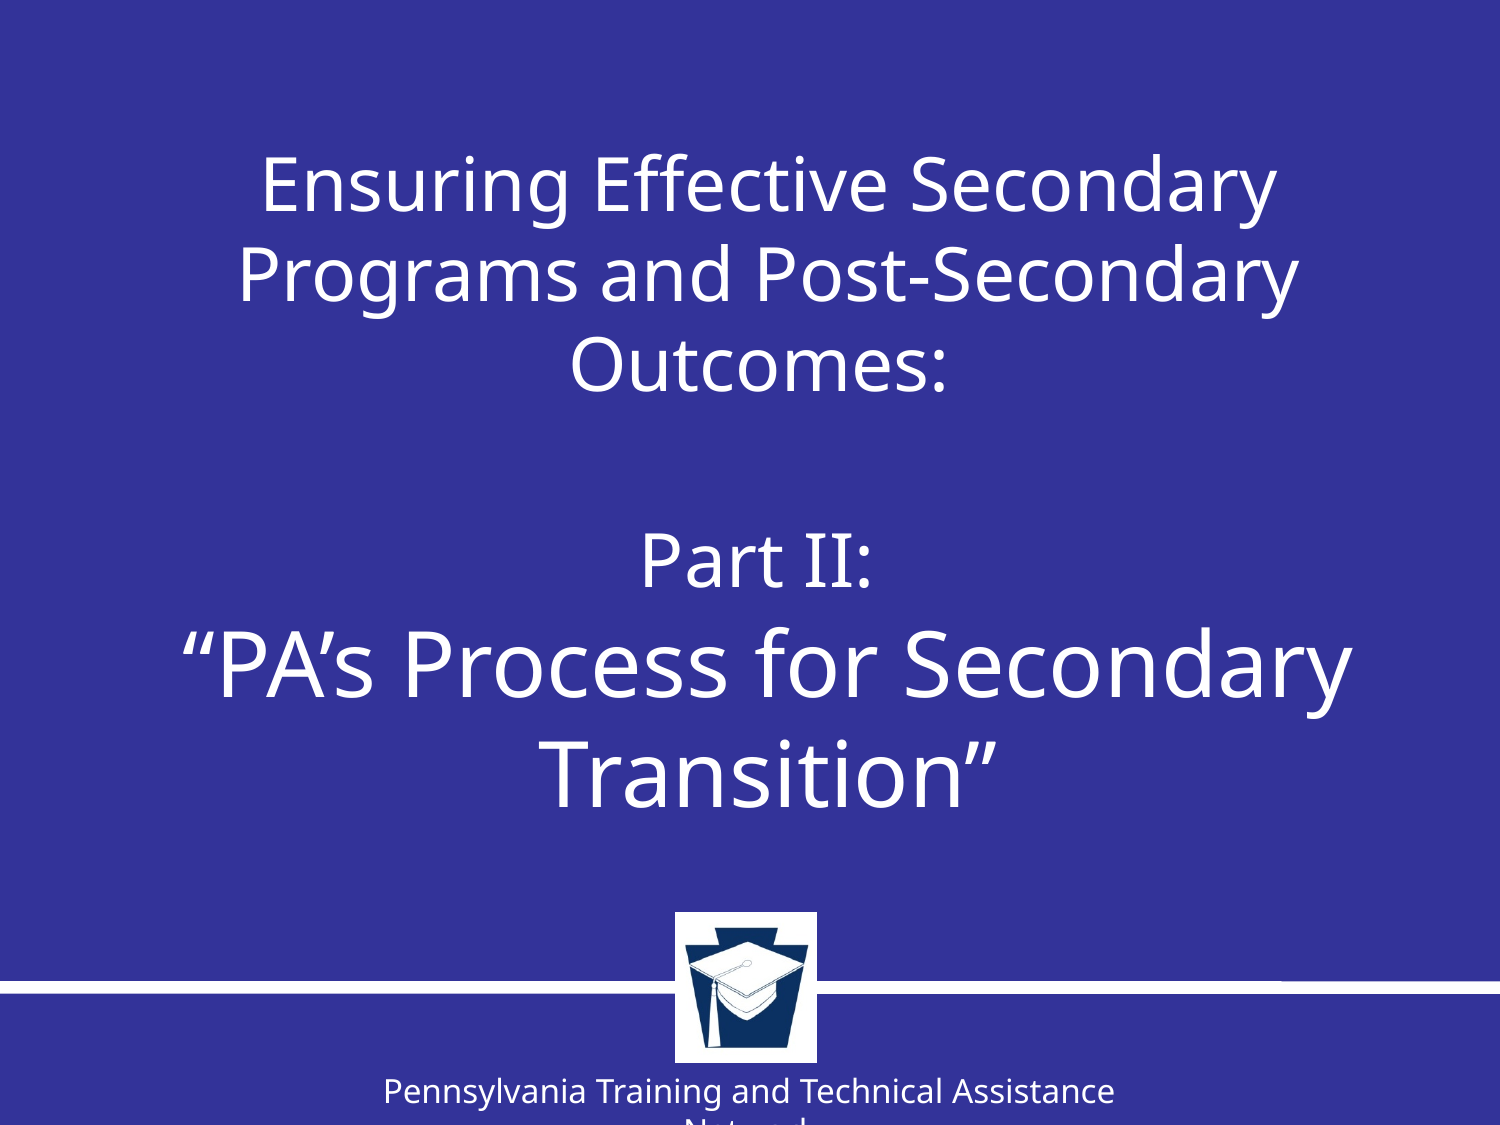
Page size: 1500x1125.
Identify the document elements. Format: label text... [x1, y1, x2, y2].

title Ensuring Effective Secondary Programs and Post-Secondary Outcomes: Part II: “PA’s Process for Secondary Transition” [125, 87, 1413, 875]
picture [675, 912, 817, 1063]
